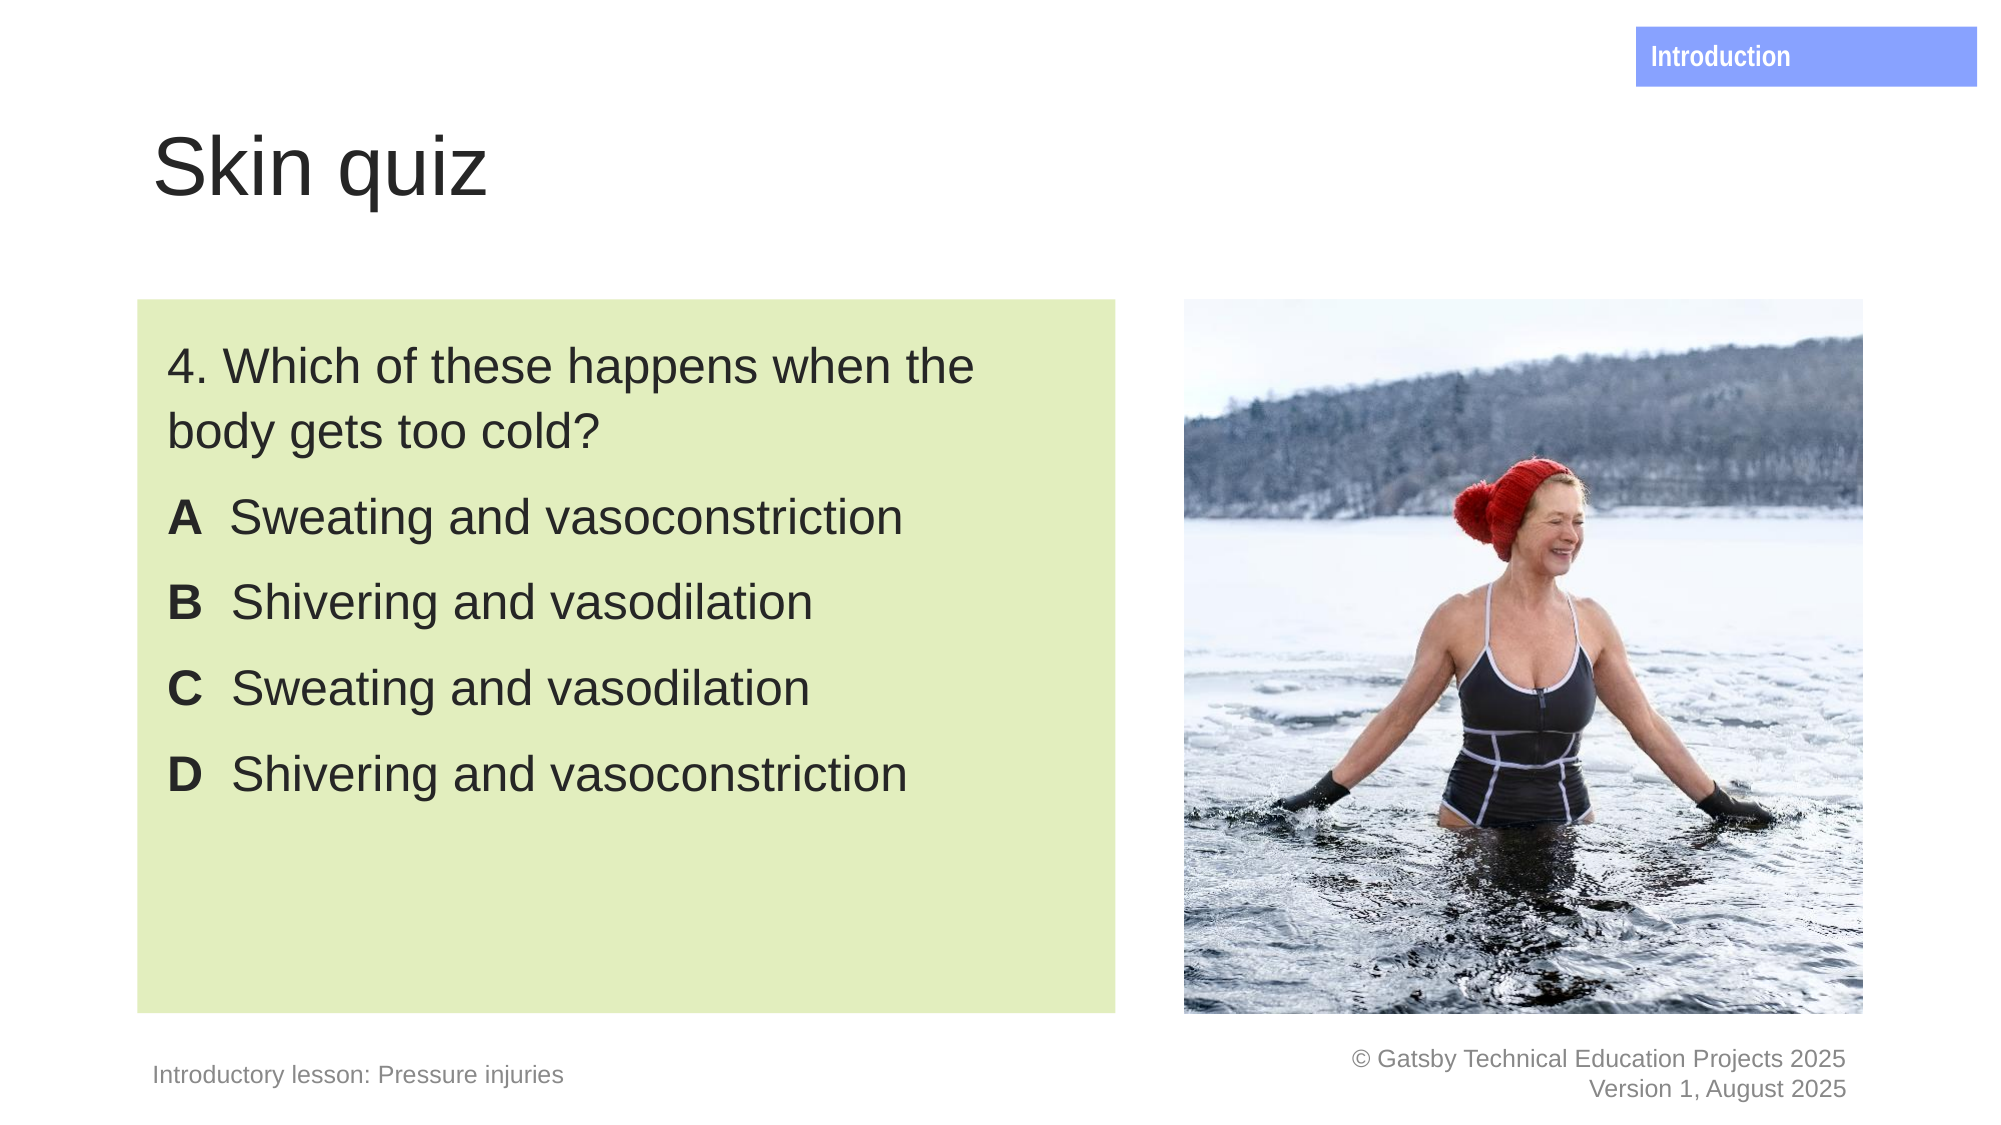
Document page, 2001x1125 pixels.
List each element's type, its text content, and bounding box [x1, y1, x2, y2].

list 4. Which of these happens when the body gets too cold? A Sweating and vasoconstriction B Shivering and vasodilation C Sweating and vasodilation D Shivering and vasoconstriction [137, 299, 1116, 1014]
list Introductory lesson: Pressure injuries [137, 1042, 829, 1103]
list Introduction [1636, 26, 1978, 87]
title Skin quiz [137, 59, 1863, 278]
picture [1183, 299, 1863, 1014]
